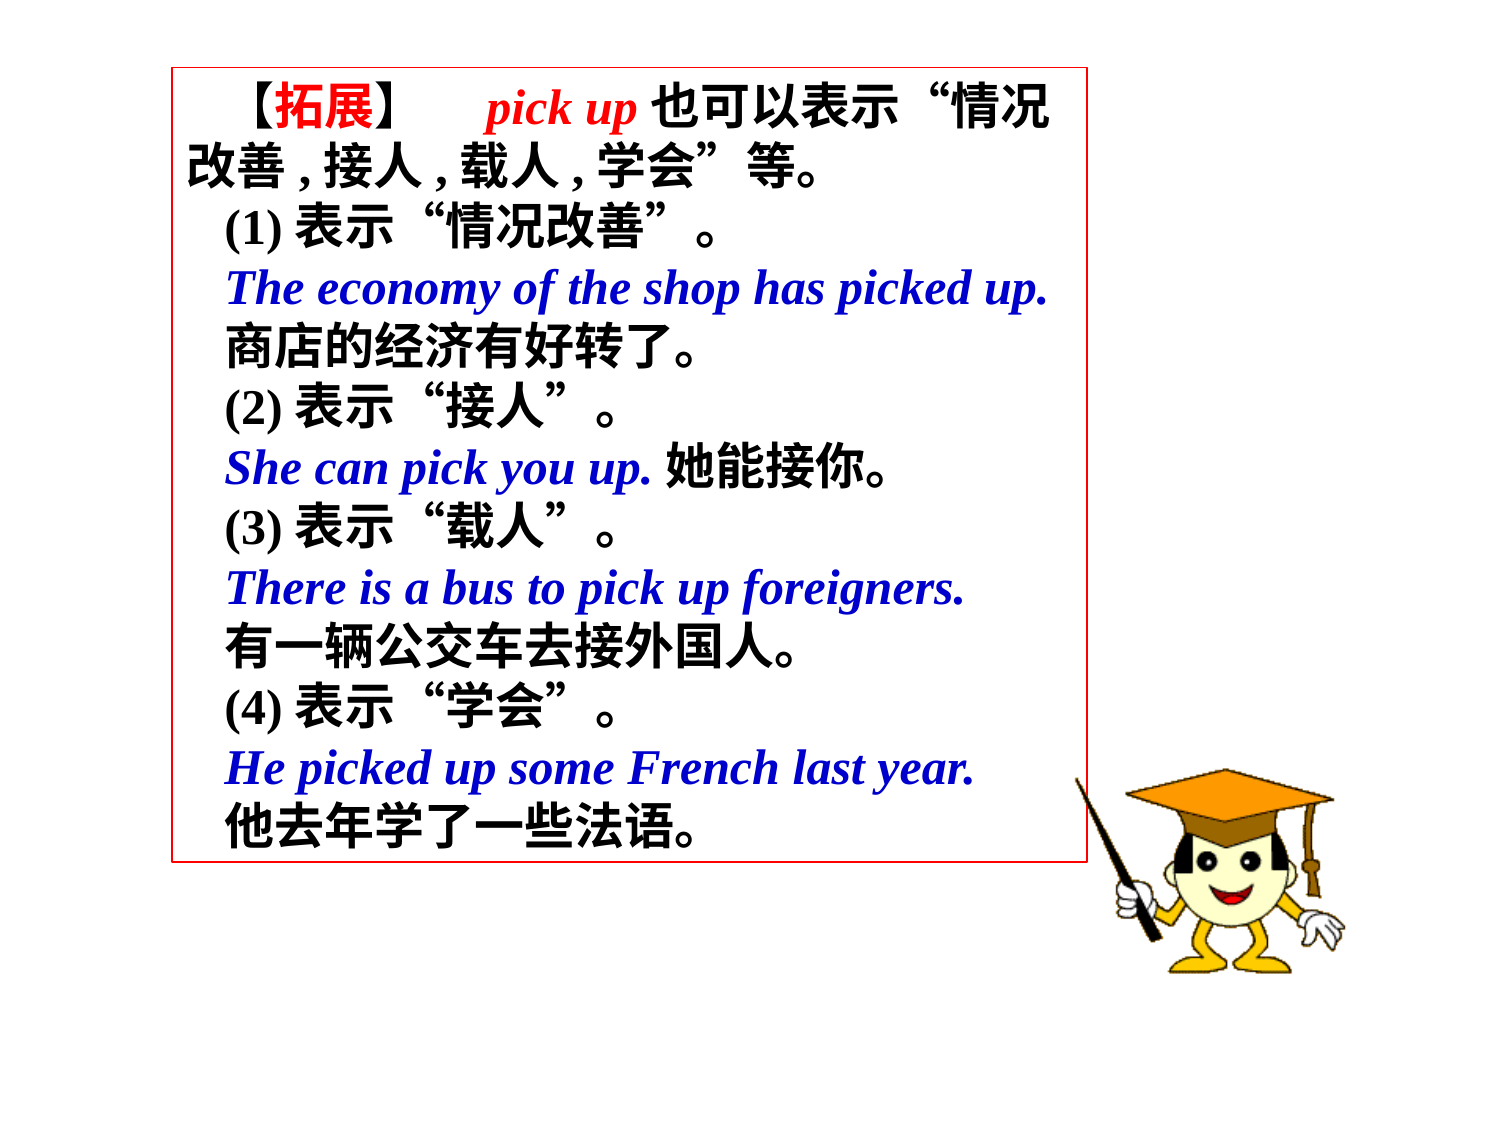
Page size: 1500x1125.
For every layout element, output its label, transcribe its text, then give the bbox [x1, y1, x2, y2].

picture [1055, 753, 1369, 989]
text_box 【拓展】 pick up也可以表示“情况改善,接人,载人,学会”等。 (1)表示“情况改善”。 The economy of the shop has picked up. 商店的经济有好转了。 (2)表示“接人”。 She can pick you up.她能接你。 (3)表示“载人”。 There is a bus to pick up foreigners. 有一辆公交车去接外国人。 (4)表示“学会”。 He picked up some French last year. 他去年学了一些法语。 [172, 67, 1087, 863]
